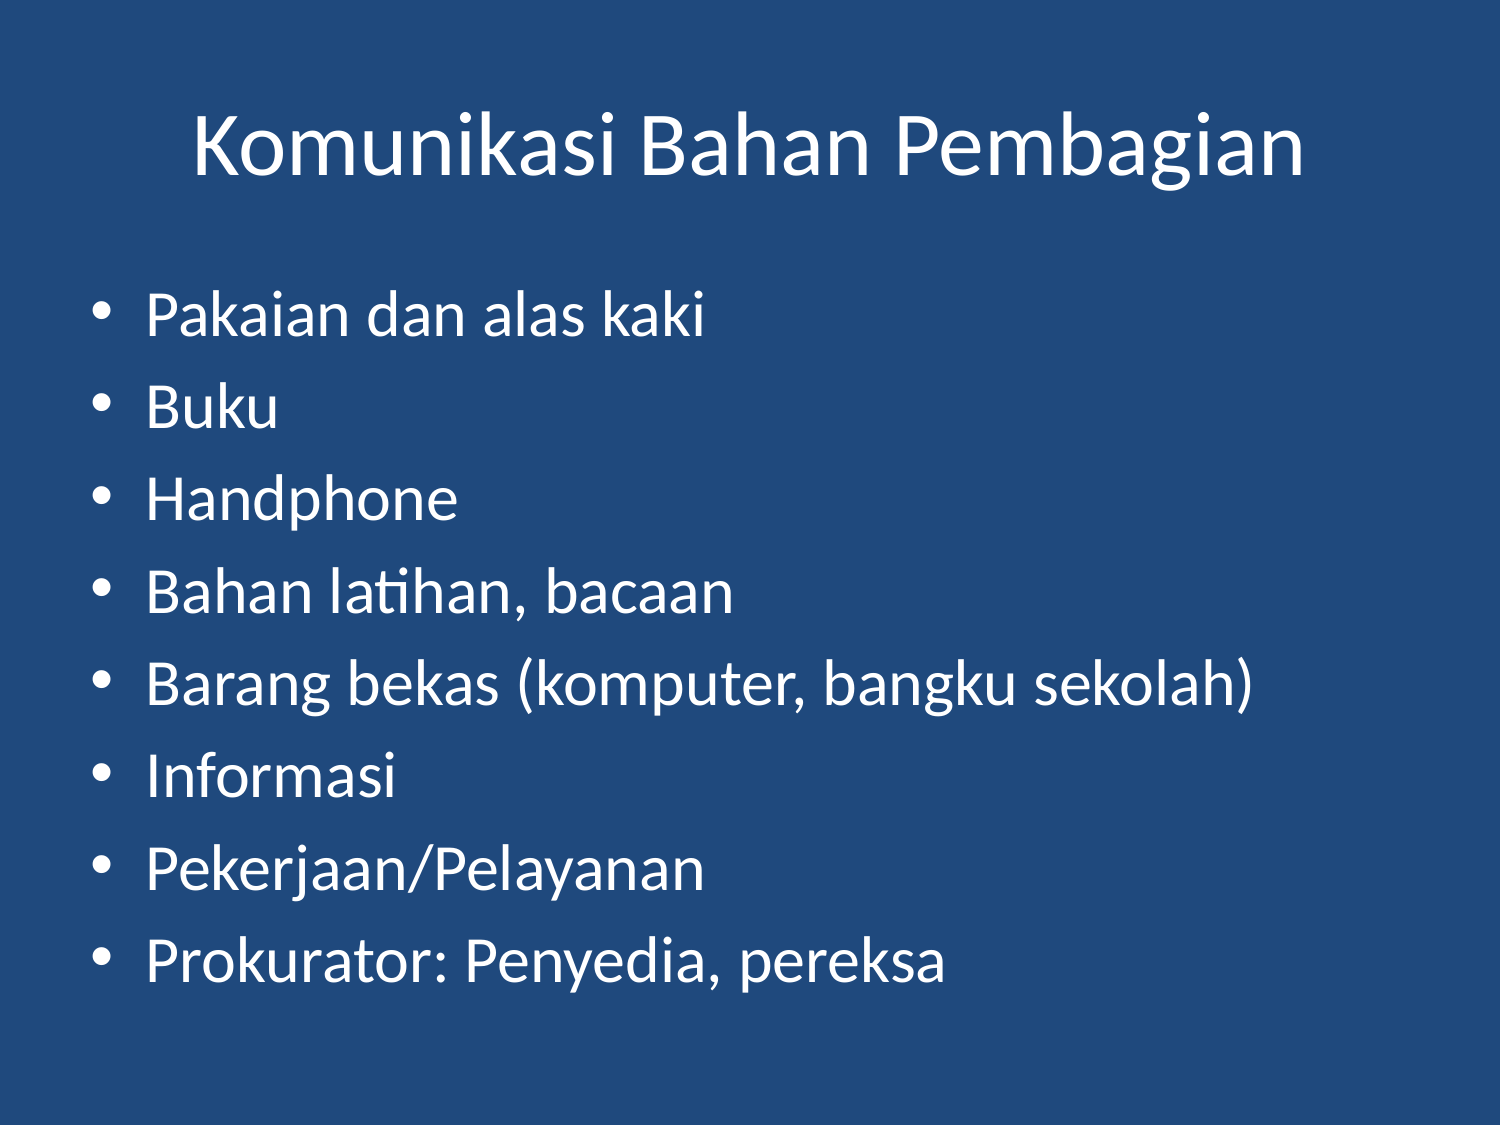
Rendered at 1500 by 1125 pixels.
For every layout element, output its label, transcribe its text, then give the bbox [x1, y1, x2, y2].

title Komunikasi Bahan Pembagian [75, 45, 1425, 233]
list Pakaian dan alas kaki Buku Handphone Bahan latihan, bacaan Barang bekas (komputer, bangku sekolah) Informasi Pekerjaan/Pelayanan Prokurator: Penyedia, pereksa [75, 262, 1425, 1005]
